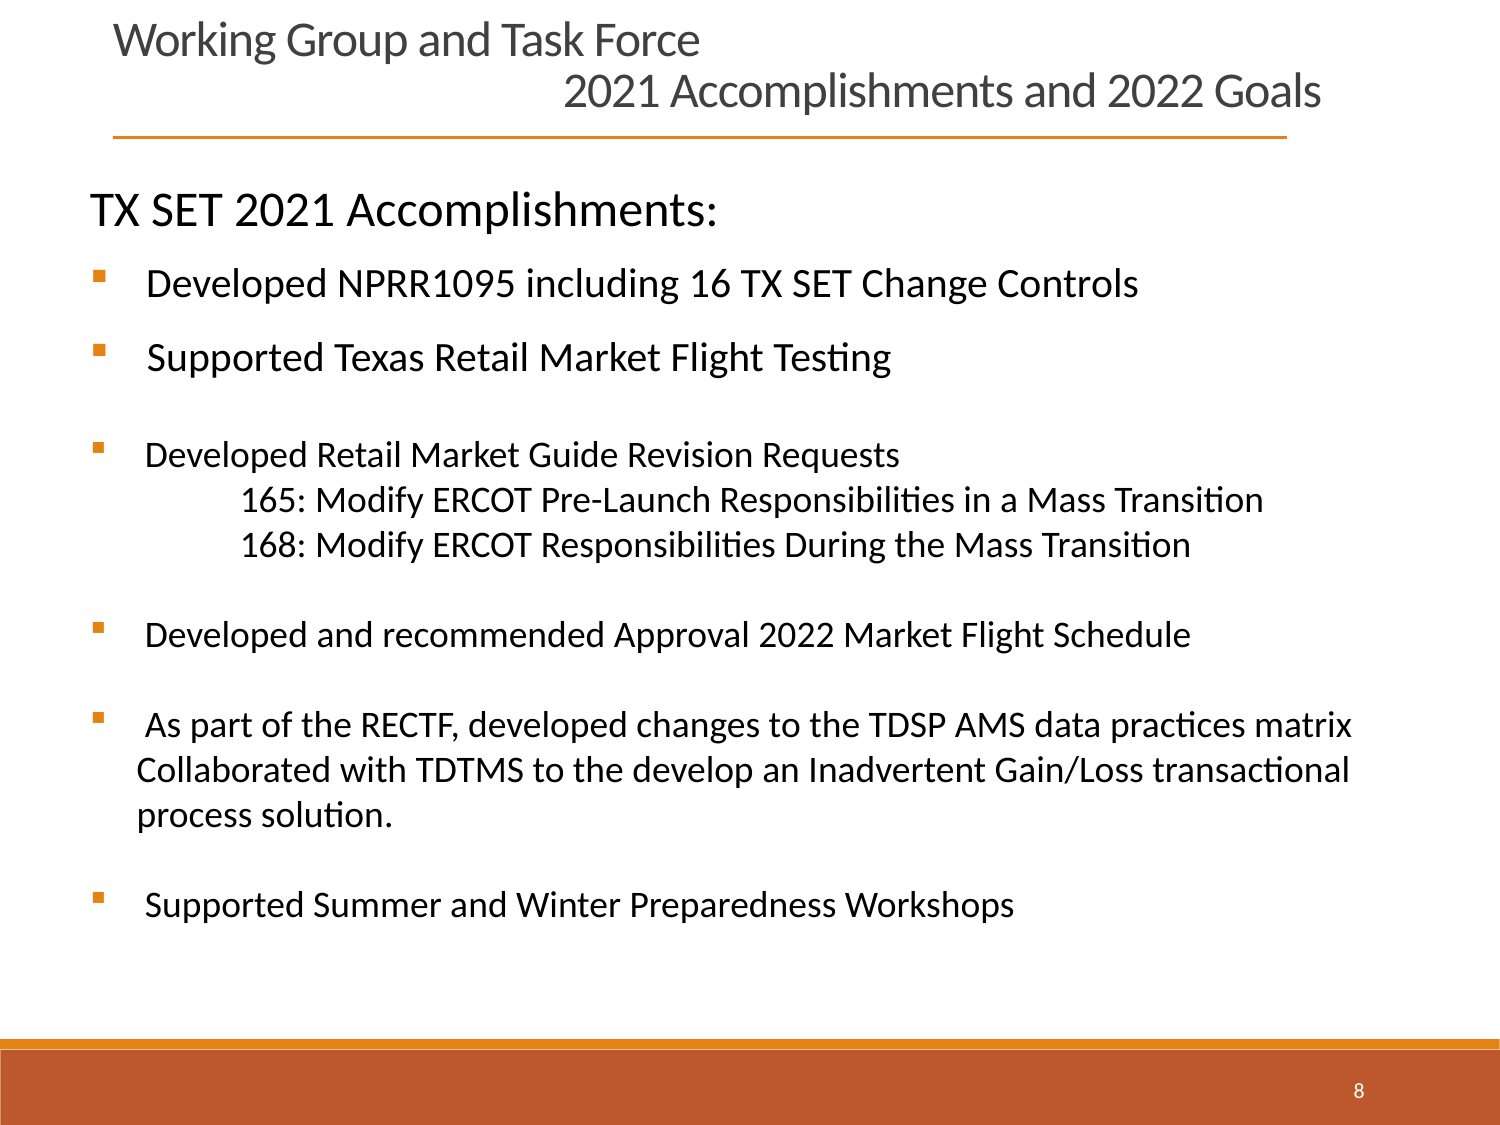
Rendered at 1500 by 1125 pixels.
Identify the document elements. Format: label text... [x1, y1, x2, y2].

title Working Group and Task Force 2021 Accomplishments and 2022 Goals [97, 19, 1400, 125]
slide_number 8 [1218, 1059, 1380, 1120]
text_box TX SET 2021 Accomplishments: Developed NPRR1095 including 16 TX SET Change Controls Supported Texas Retail Market Flight Testing Developed Retail Market Guide Revision Requests 165: Modify ERCOT Pre-Launch Responsibilities in a Mass Transition 168: Modify ERCOT Responsibilities During the Mass Transition Developed and recommended Approval 2022 Market Flight Schedule As part of the RECTF, developed changes to the TDSP AMS data practices matrix Collaborated with TDTMS to the develop an Inadvertent Gain/Loss transactional process solution. Supported Summer and Winter Preparedness Workshops [74, 168, 1438, 977]
